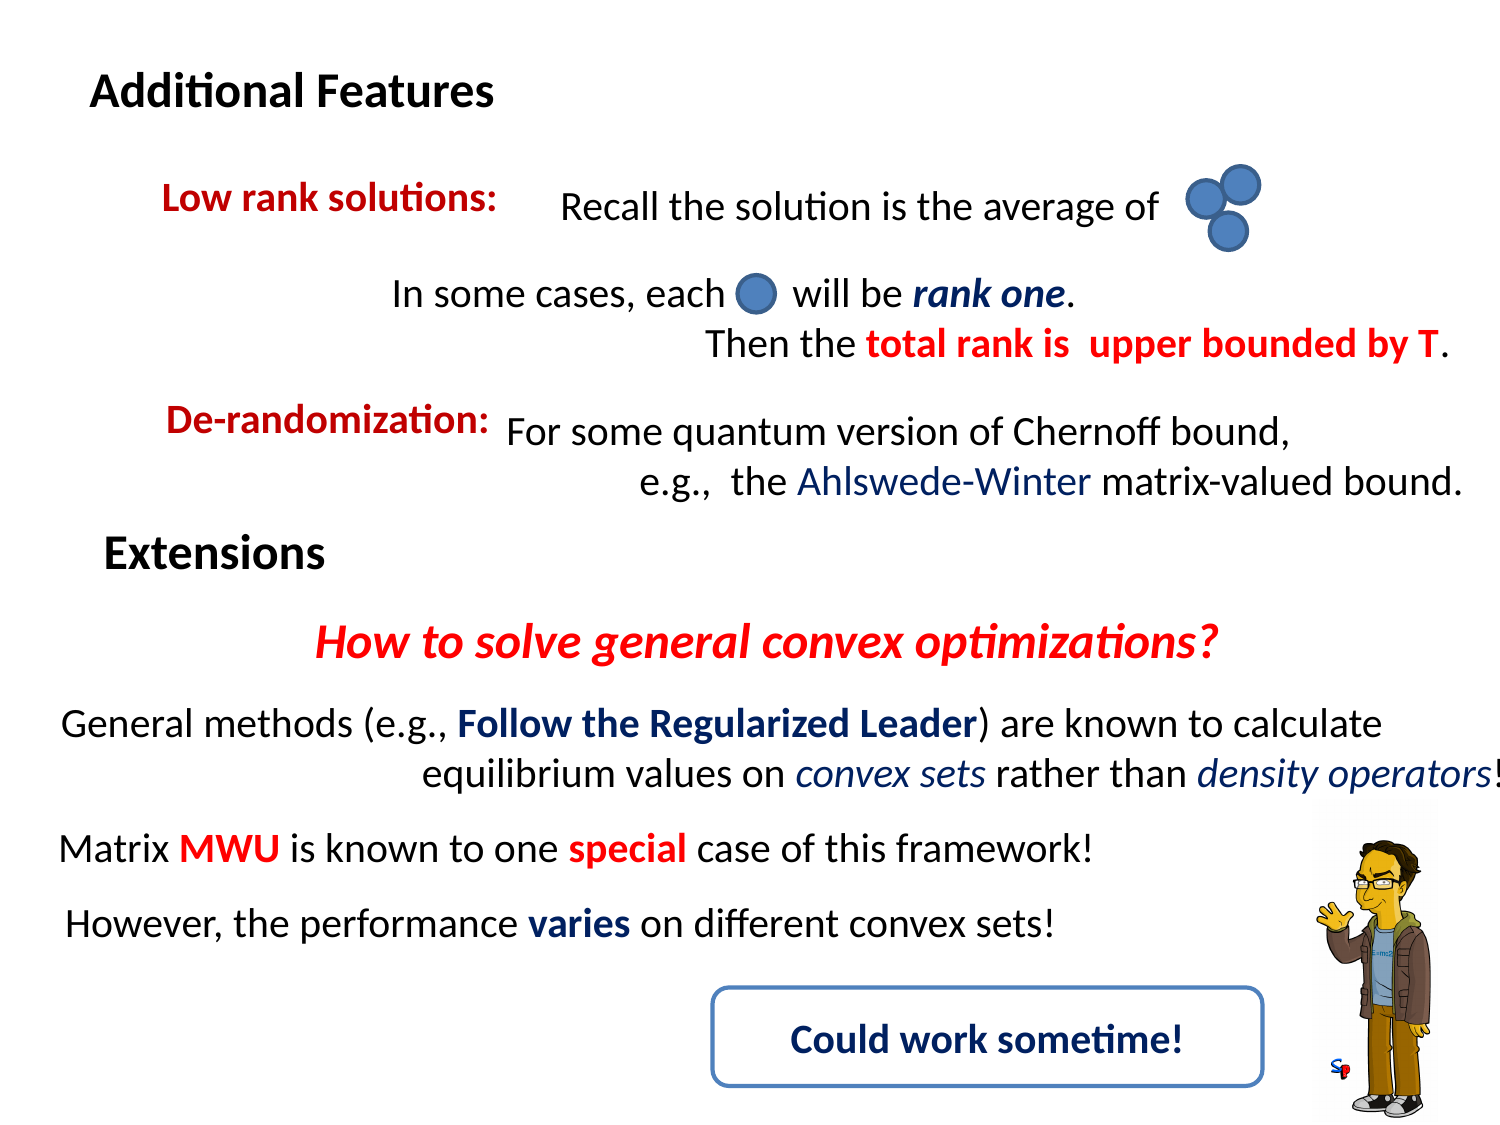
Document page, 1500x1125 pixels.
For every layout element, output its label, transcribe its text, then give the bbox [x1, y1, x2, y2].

text_box [735, 272, 778, 315]
text_box Could work sometime! [710, 985, 1265, 1089]
text_box Additional Features [74, 49, 510, 125]
text_box How to solve general convex optimizations? [300, 600, 1235, 676]
text_box De-randomization: [151, 384, 524, 450]
text_box Recall the solution is the average of [545, 171, 1185, 237]
text_box For some quantum version of Chernoff bound, e.g., the Ahlswede-Winter matrix-valued bound. [491, 396, 1488, 512]
text_box [1207, 210, 1250, 253]
text_box However, the performance varies on different convex sets! [50, 888, 1072, 953]
text_box Matrix MWU is known to one special case of this framework! [43, 813, 1110, 878]
text_box In some cases, each will be rank one. Then the total rank is upper bounded by T. [376, 258, 1475, 374]
text_box Low rank solutions: [147, 162, 532, 228]
text_box [1219, 164, 1262, 206]
text_box Extensions [88, 512, 341, 588]
picture [1312, 799, 1438, 1123]
text_box General methods (e.g., Follow the Regularized Leader) are known to calculate equilibrium values on convex sets rather than density operators! [46, 688, 1500, 803]
text_box [1185, 178, 1227, 220]
